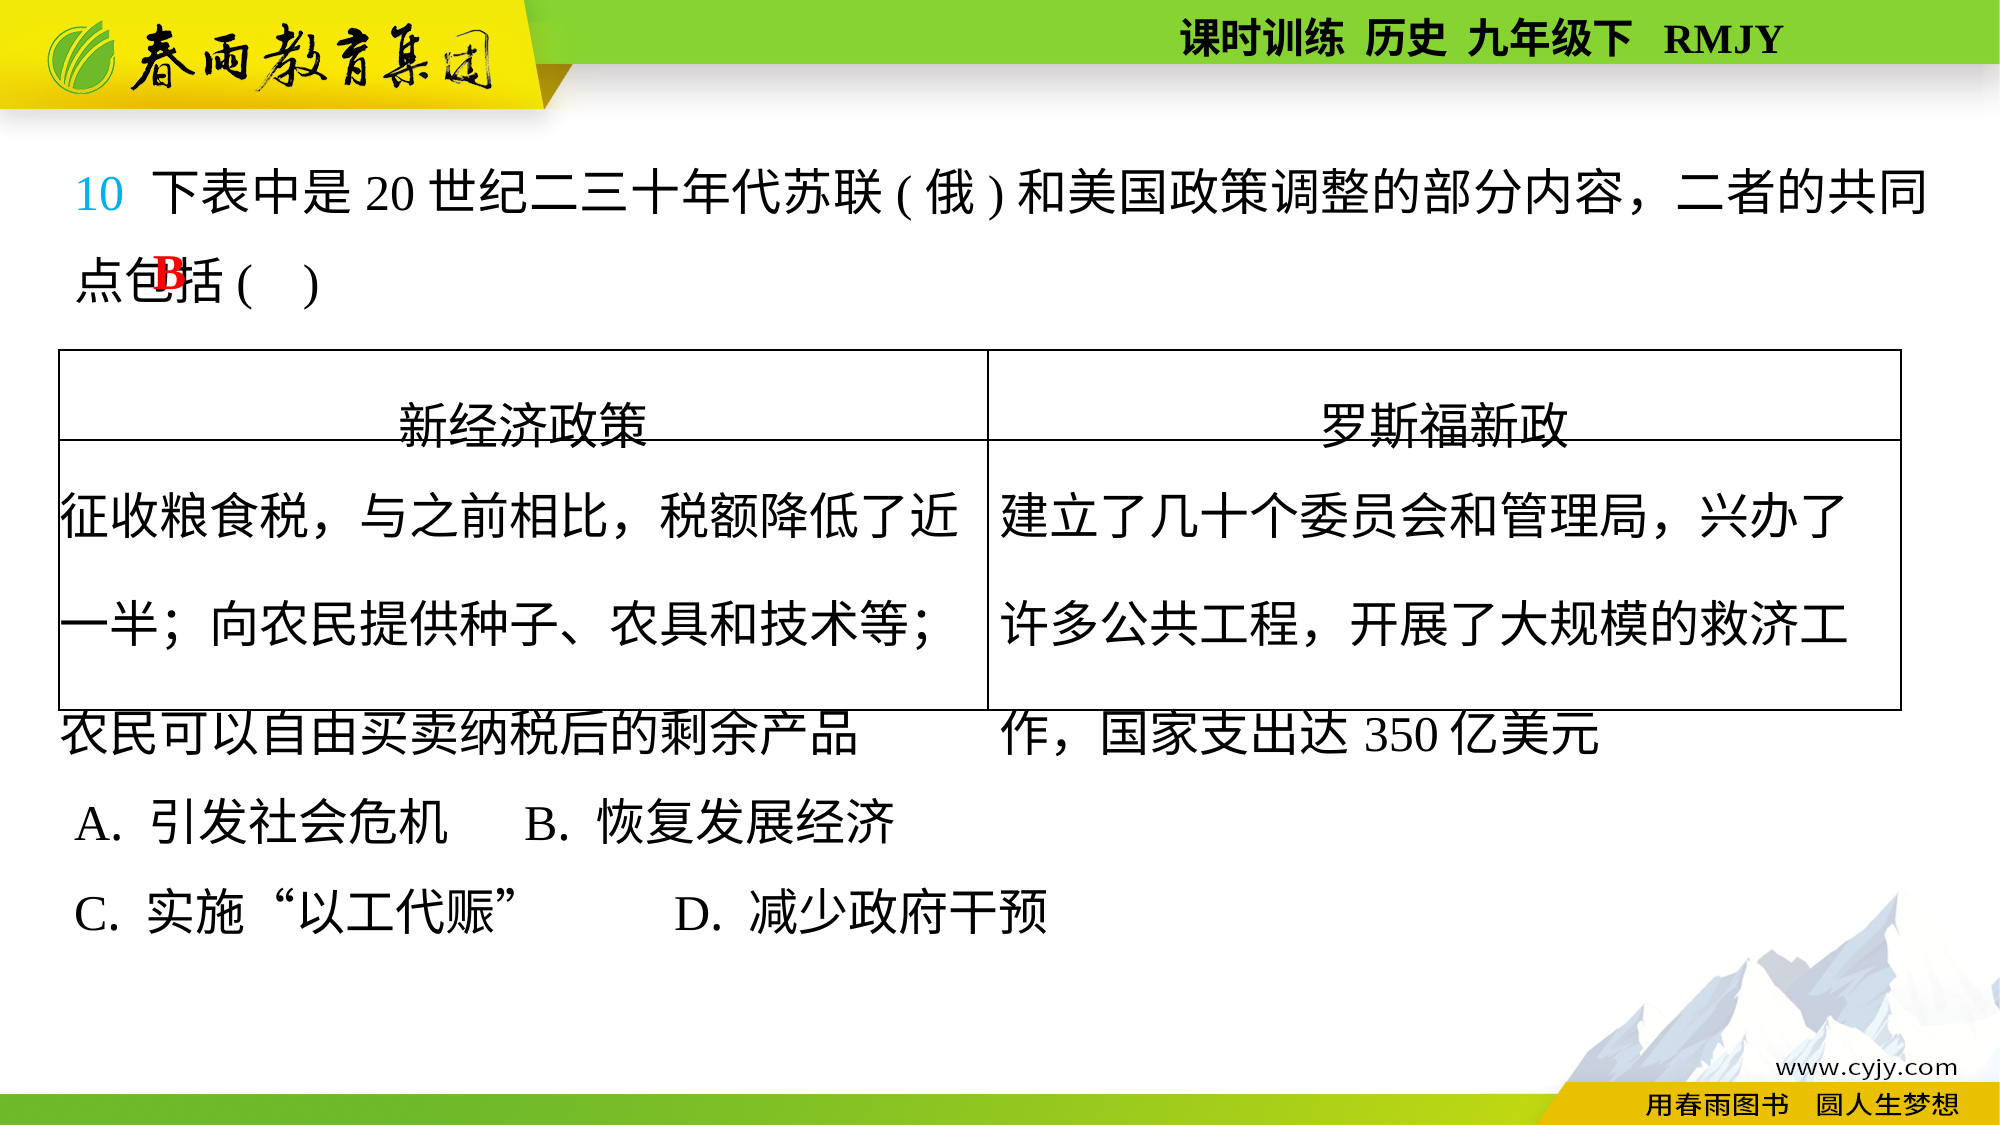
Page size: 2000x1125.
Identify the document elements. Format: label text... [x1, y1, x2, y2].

table_cell 征收粮食税，与之前相比，税额降低了近一半；向农民提供种子、农具和技术等；农民可以自由买卖纳税后的剩余产品 [60, 441, 987, 709]
list 10 下表中是20世纪二三十年代苏联(俄)和美国政策调整的部分内容，二者的共同点包括( ) A. 引发社会危机 B. 恢复发展经济 C. 实施“以工代赈” D. 减少政府干预 [59, 122, 1944, 956]
table_cell 建立了几十个委员会和管理局，兴办了许多公共工程，开展了大规模的救济工作，国家支出达350亿美元 [989, 441, 1900, 709]
table_header 罗斯福新政 [989, 351, 1900, 439]
picture [0, 0, 2000, 1125]
text_box B [138, 231, 202, 307]
table_header 新经济政策 [60, 351, 987, 439]
